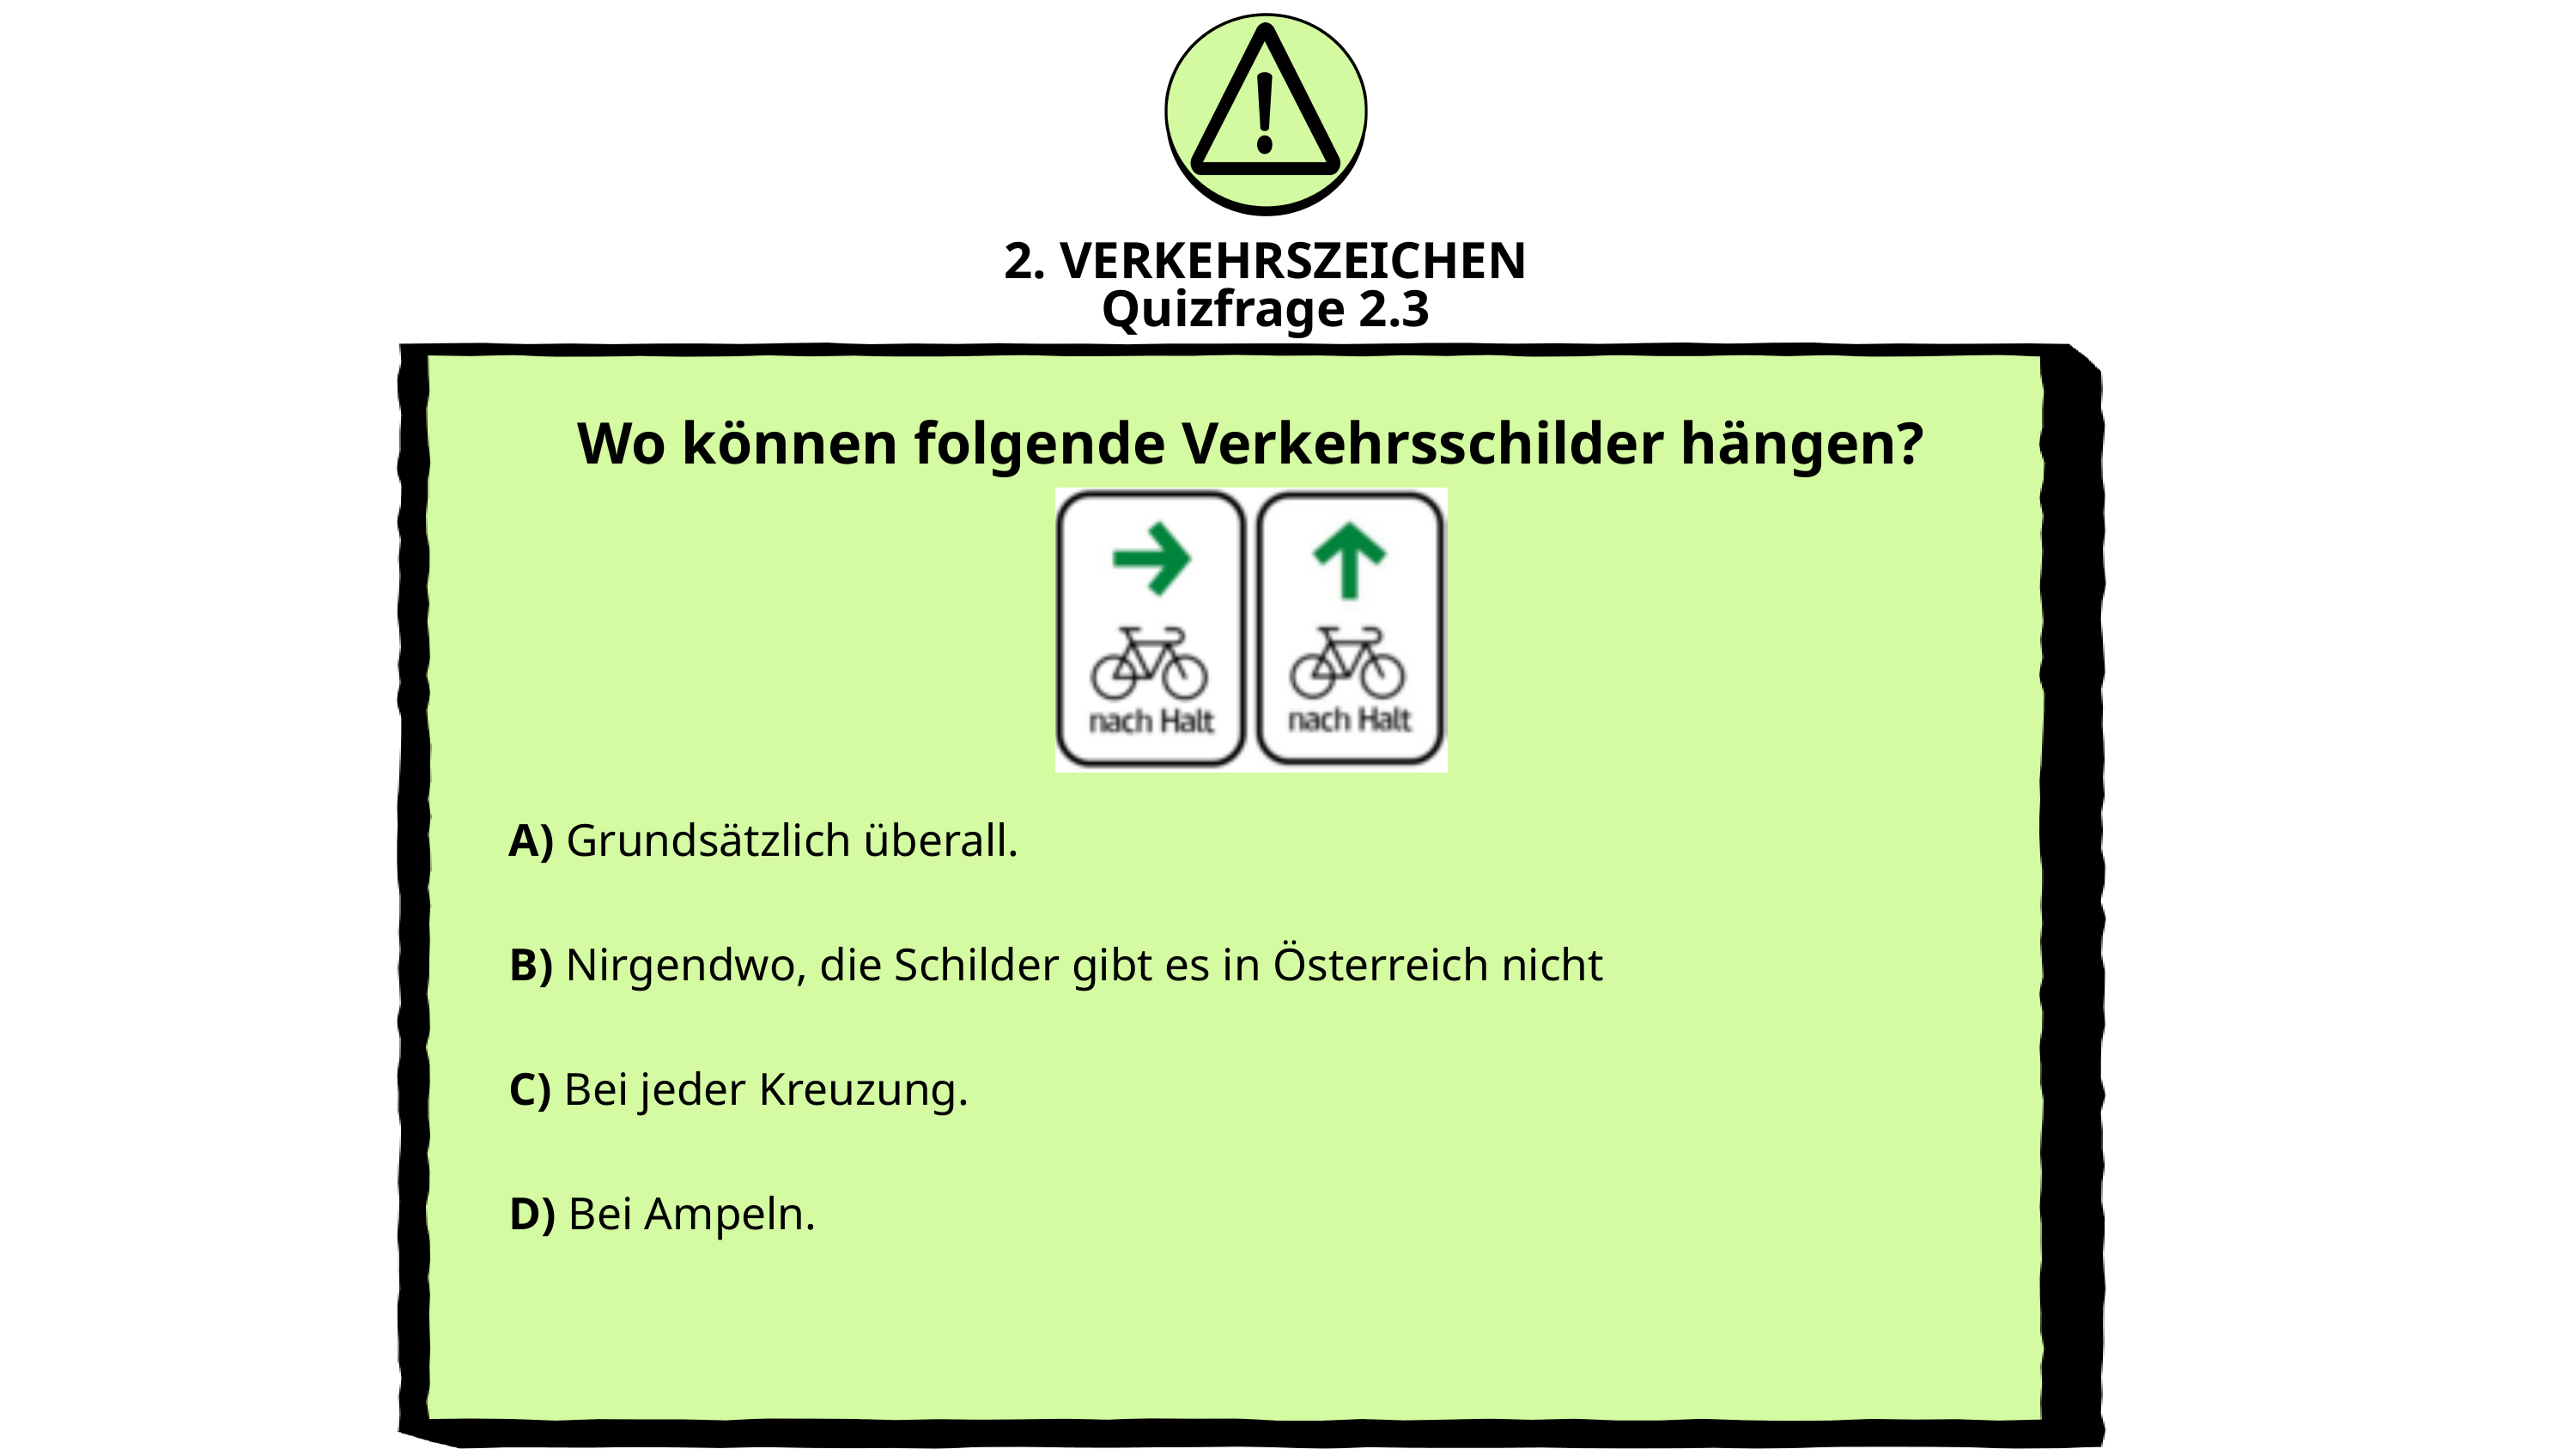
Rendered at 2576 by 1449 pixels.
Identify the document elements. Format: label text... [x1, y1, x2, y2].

picture [1055, 488, 1448, 773]
text_box 2. VERKEHRSZEICHEN Quizfrage 2.3 [927, 241, 1606, 336]
text_box [397, 342, 2106, 1449]
text_box Wo können folgende Verkehrsschilder hängen? A) Grundsätzlich überall. B) Nirgendwo, die Schilder gibt es in Österreich nicht C) Bei jeder Kreuzung. D) Bei Ampeln. [444, 397, 2058, 1240]
text_box [1164, 13, 1368, 216]
text_box [1190, 22, 1343, 175]
